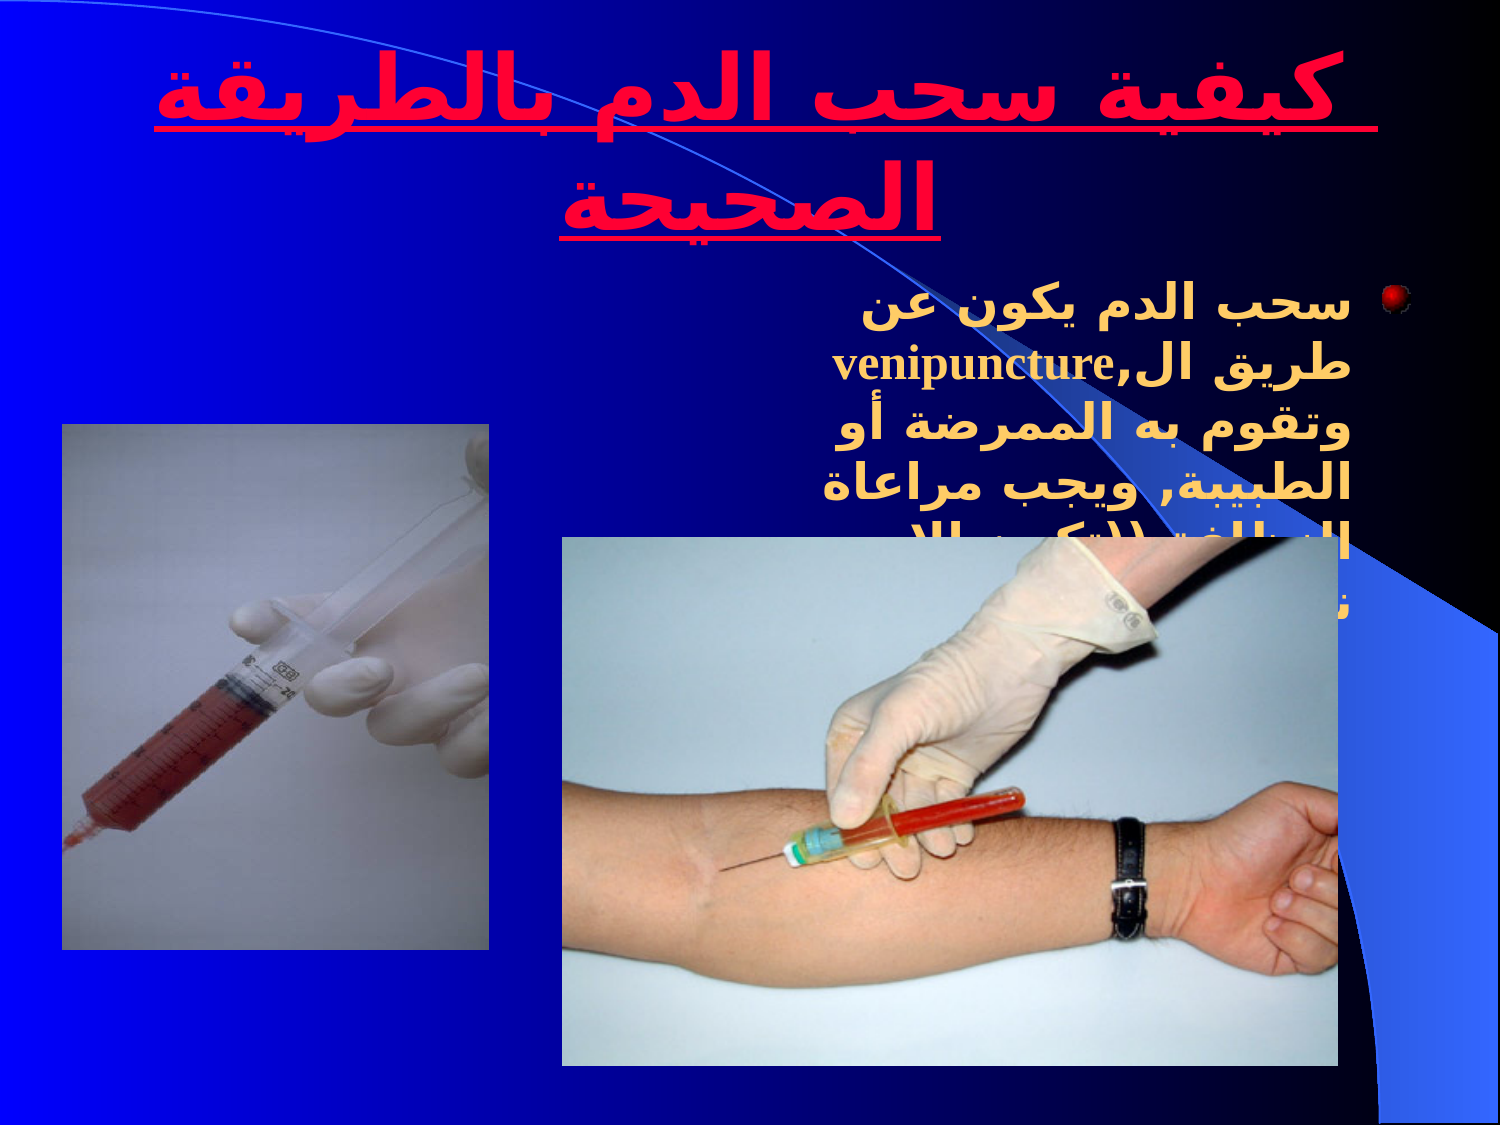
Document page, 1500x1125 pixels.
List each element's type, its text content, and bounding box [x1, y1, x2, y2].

text_box كيفية سحب الدم بالطريقة الصحيحة [74, 45, 1425, 233]
picture [1382, 285, 1411, 314]
picture [562, 537, 1338, 1066]
picture [62, 424, 490, 951]
text_box سحب الدم يكون عن طريق ال,venipuncture وتقوم به الممرضة أو الطبيبة, ويجب مراعاة النظافة ((تكون الإبر نظيفة.)) [687, 262, 1425, 1005]
